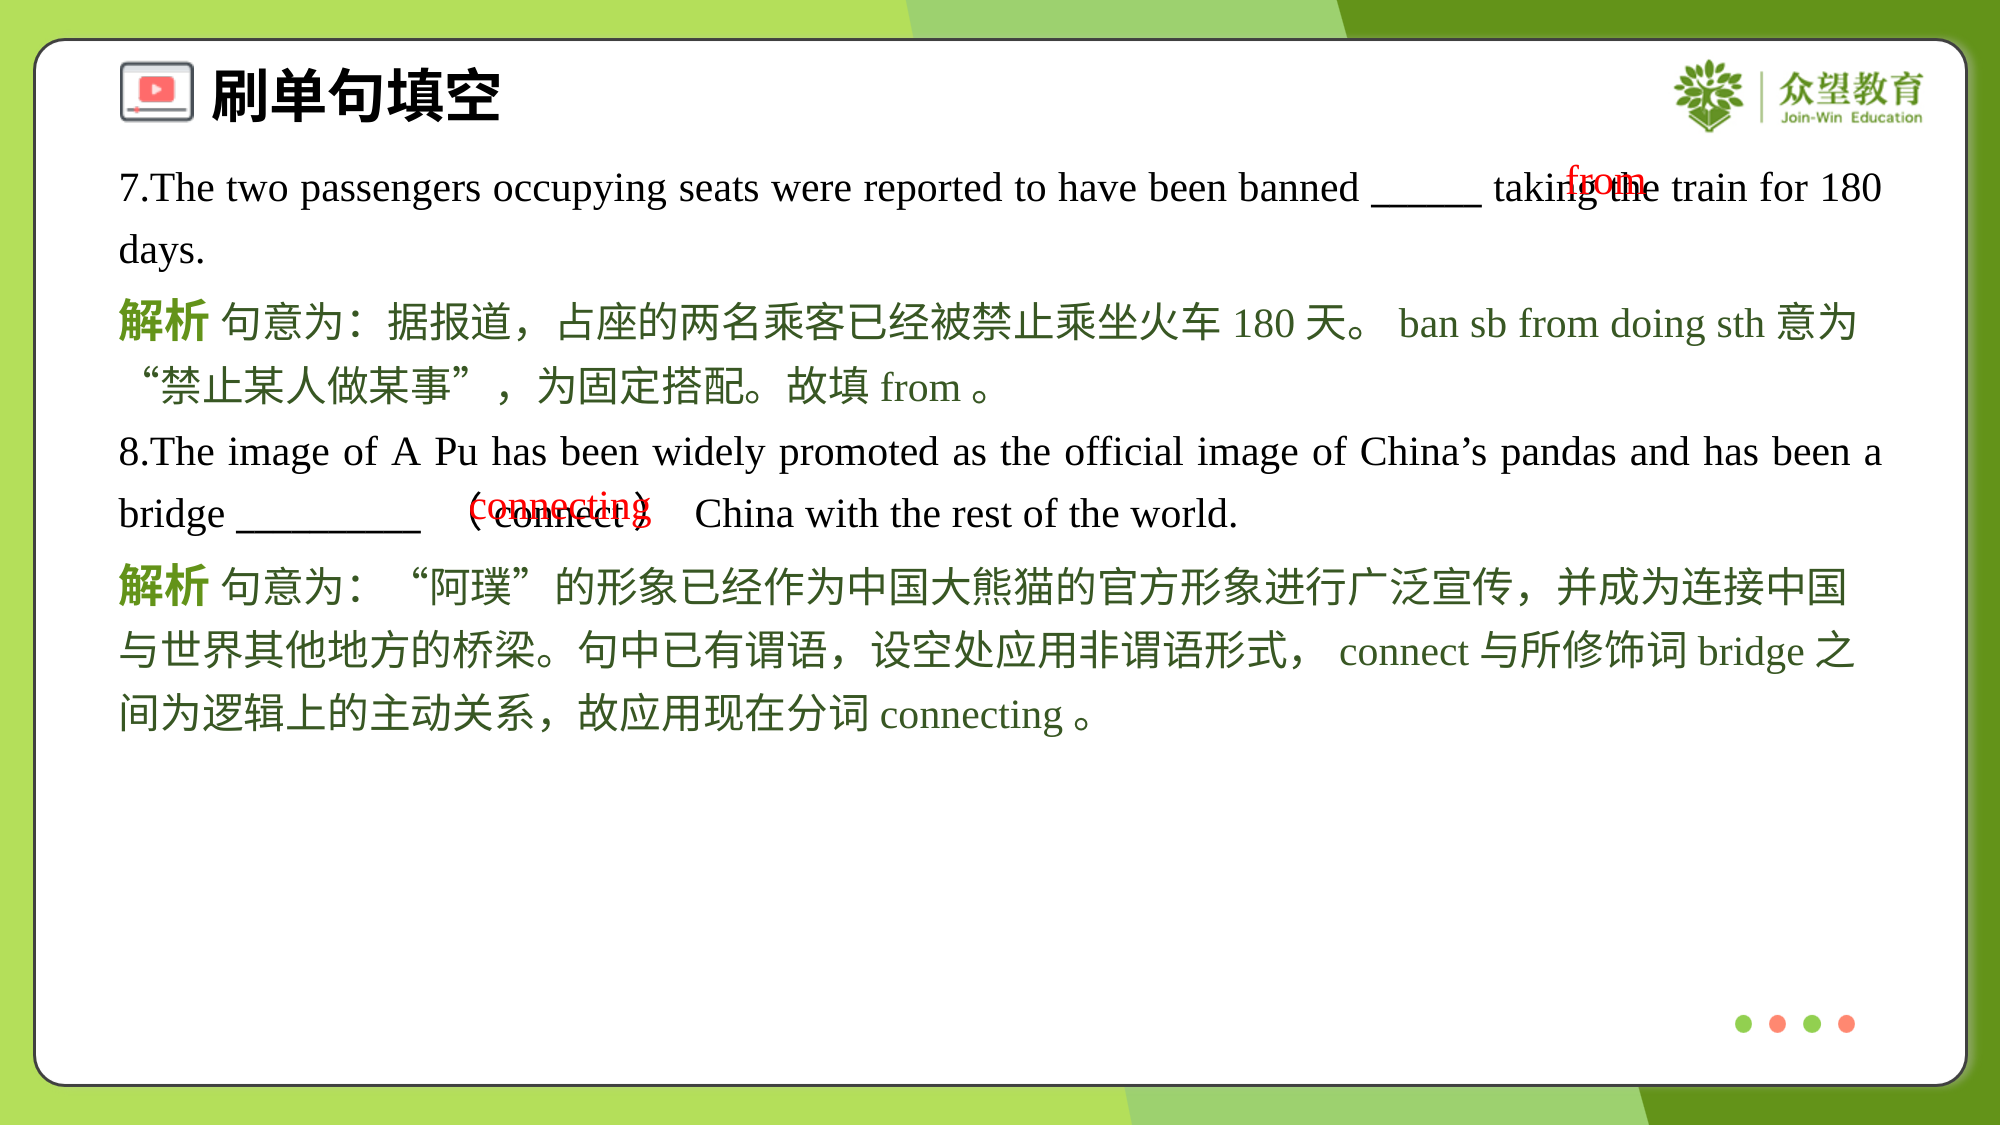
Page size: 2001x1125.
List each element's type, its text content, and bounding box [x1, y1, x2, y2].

text_box 解析 句意为：“阿璞”的形象已经作为中国大熊猫的官方形象进行广泛宣传，并成为连接中国与世界其他地方的桥梁。句中已有谓语，设空处应用非谓语形式，connect与所修饰词bridge之间为逻辑上的主动关系，故应用现在分词connecting。 [118, 542, 1883, 732]
text_box 7.The two passengers occupying seats were reported to have been banned ______ taking the train for 180 days. [118, 146, 1883, 267]
text_box 解析 句意为：据报道，占座的两名乘客已经被禁止乘坐火车180天。ban sb from doing sth意为“禁止某人做某事”，为固定搭配。故填from。 [118, 278, 1883, 405]
text_box from [1560, 140, 1652, 199]
text_box 8.The image of A Pu has been widely promoted as the official image of China’s pandas and has been a bridge __________ （connect） China with the rest of the world. [118, 411, 1883, 531]
picture [0, 0, 2000, 1125]
text_box connecting [464, 465, 657, 523]
